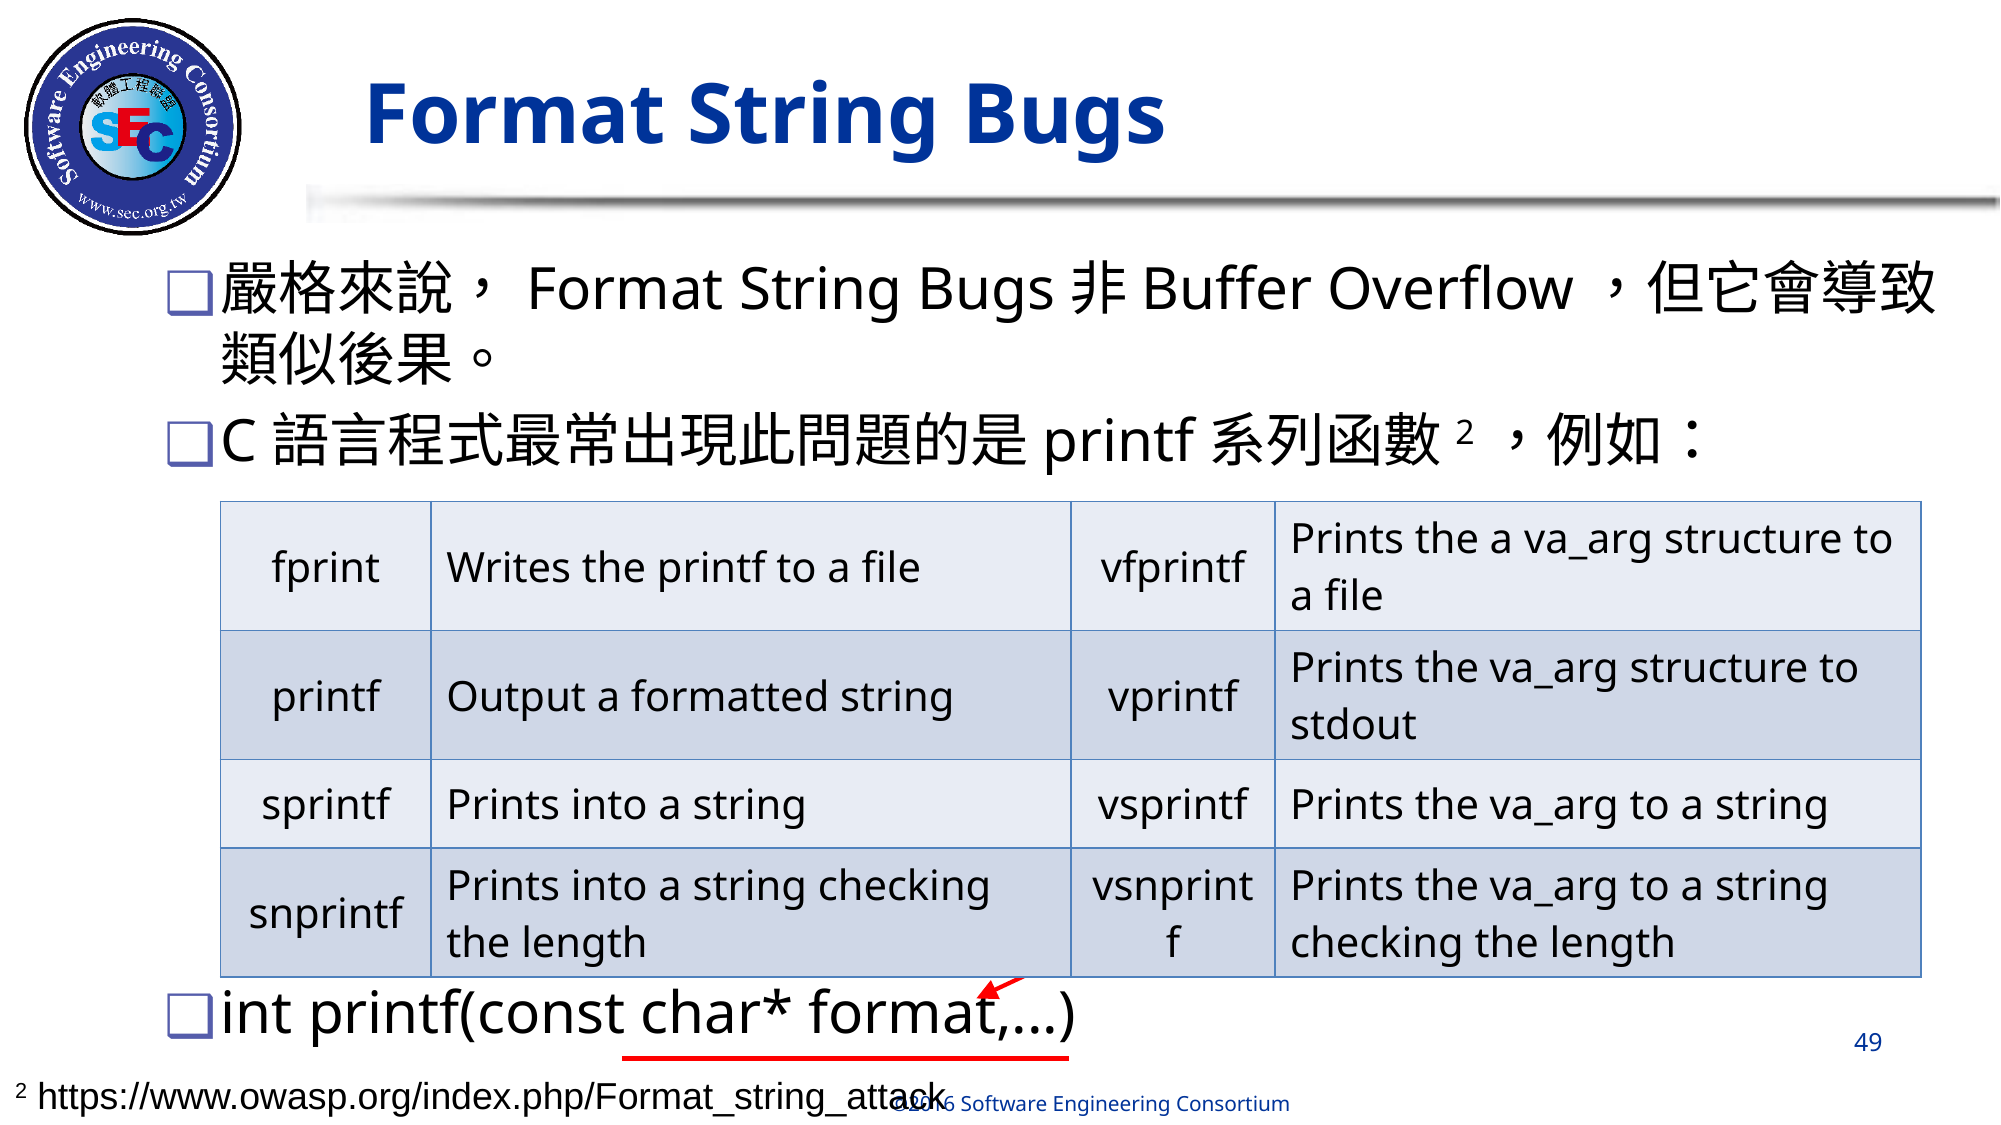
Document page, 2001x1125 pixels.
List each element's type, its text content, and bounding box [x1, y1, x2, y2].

table_header Prints the a va_arg structure to a file [1276, 502, 1920, 630]
table_cell Prints into a string checking the length [432, 849, 1070, 976]
text_box 2 https://www.owasp.org/index.php/Format_string_attack [0, 1064, 996, 1125]
table_cell vsnprintf [1072, 849, 1274, 925]
table_cell vsprintf [1072, 760, 1274, 847]
slide_number ‹#› [1481, 1019, 1898, 1094]
table_header fprint [221, 502, 430, 630]
table_cell sprintf [221, 760, 430, 847]
table_cell printf [221, 631, 430, 759]
list 嚴格來說，Format String Bugs非Buffer Overflow，但它會導致類似後果。 C語言程式最常出現此問題的是printf系列函數2，例如： int printf(const char* format,...) [149, 244, 1984, 958]
picture [0, 0, 265, 259]
table_cell vprintf [1072, 631, 1274, 759]
table_header Writes the printf to a file [432, 502, 1070, 630]
table_cell Prints into a string [432, 760, 1070, 847]
title Format String Bugs [348, 42, 2000, 179]
table_cell Output a formatted string [432, 631, 1070, 759]
table_header vfprintf [1072, 502, 1274, 630]
table_cell Prints the va_arg to a string checking the length [1276, 849, 1920, 976]
table_cell snprintf [221, 849, 430, 976]
table_cell Prints the va_arg structure to stdout [1276, 631, 1920, 759]
table_cell Prints the va_arg to a string [1276, 760, 1920, 847]
picture [306, 184, 2000, 223]
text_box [621, 927, 1368, 1059]
